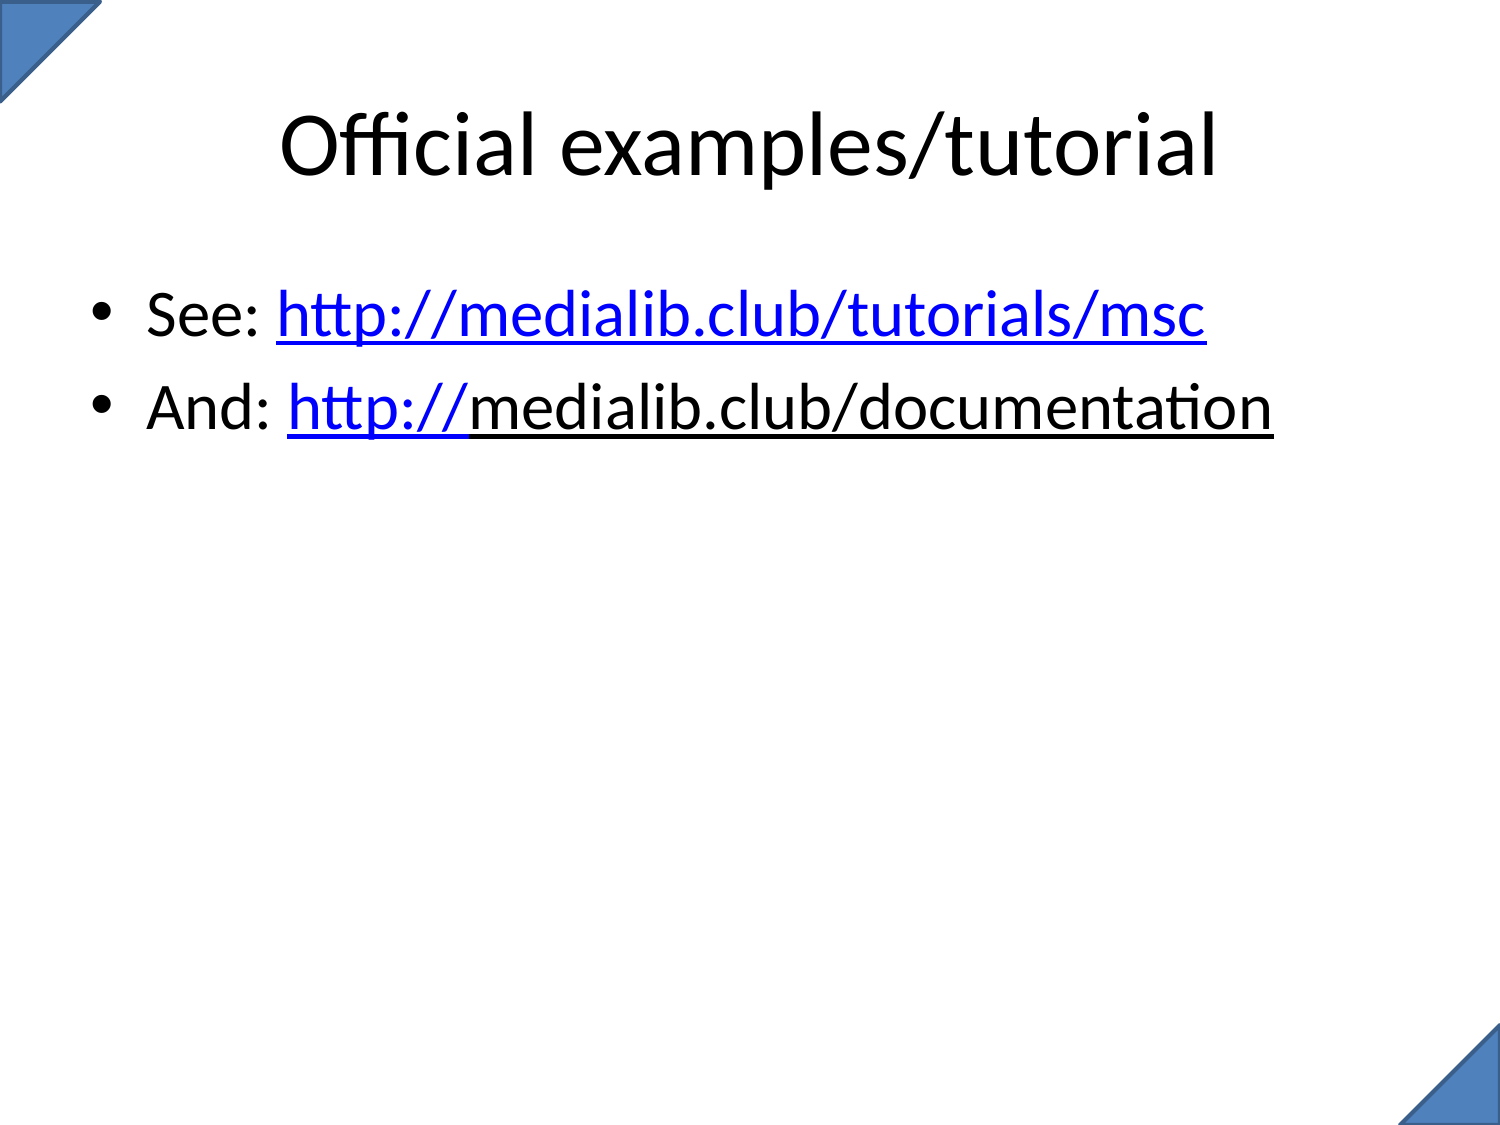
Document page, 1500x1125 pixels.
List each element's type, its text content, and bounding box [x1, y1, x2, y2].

text_box [1398, 1023, 1500, 1125]
text_box [0, 0, 102, 104]
title Official examples/tutorial [75, 45, 1425, 233]
list See: http://medialib.club/tutorials/msc And: http://medialib.club/documentation [75, 262, 1425, 1005]
